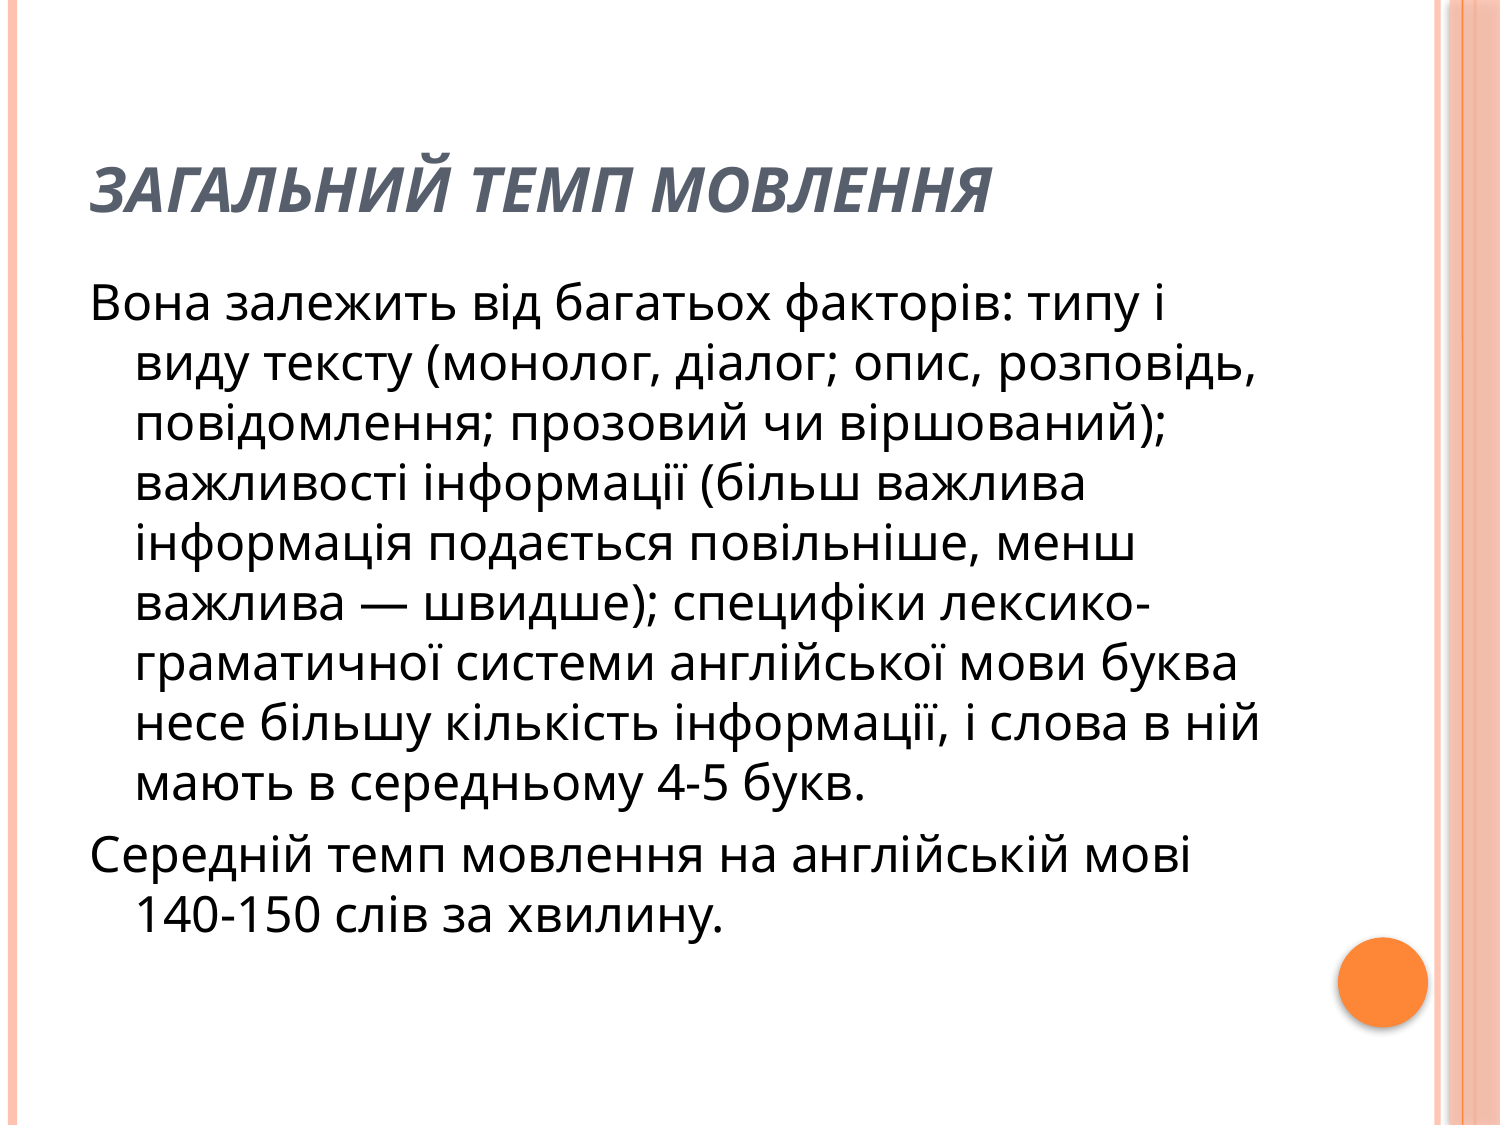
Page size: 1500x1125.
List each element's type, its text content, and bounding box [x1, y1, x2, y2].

title Загальний темп мовлення [75, 45, 1300, 233]
list Вона залежить від багатьох факторів: типу і виду тексту (монолог, діалог; опис, розповідь, повідомлення; прозовий чи віршований); важливості інформації (більш важлива інформація подається повільніше, менш важлива — швидше); специфіки лексико-граматичної системи англійської мови буква несе більшу кількість інформації, і слова в ній мають в середньому 4-5 букв. Середній темп мовлення на англійській мові 140-150 слів за хвилину. [75, 262, 1300, 1062]
